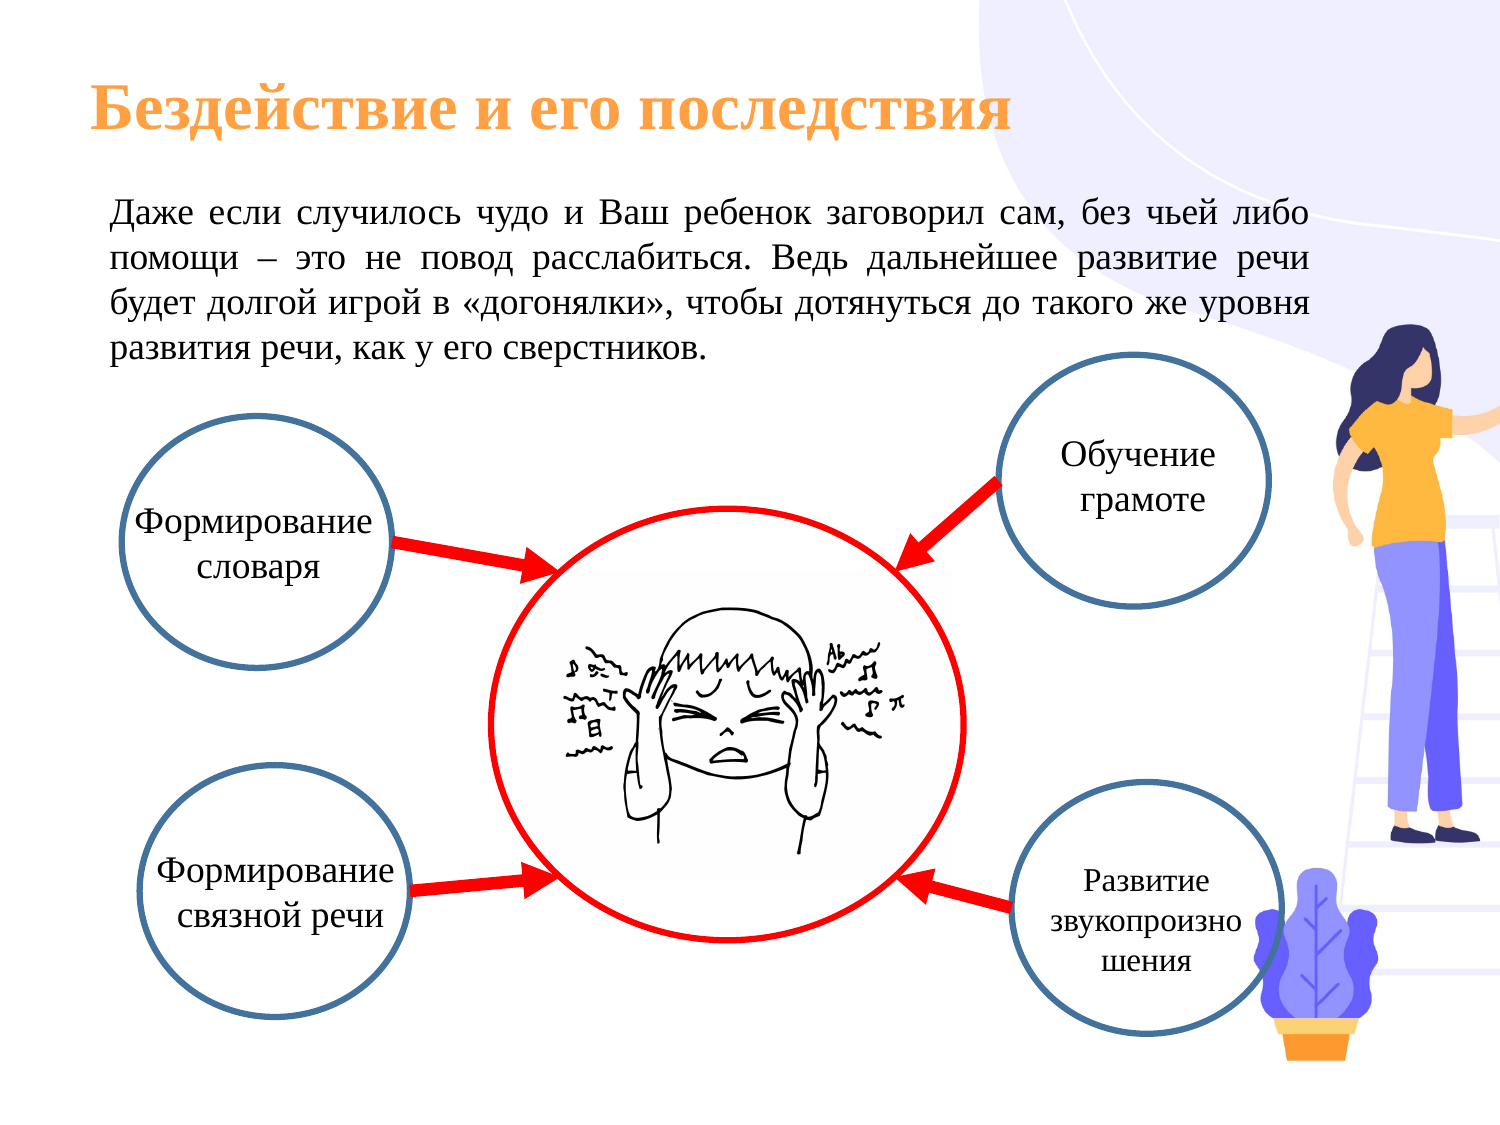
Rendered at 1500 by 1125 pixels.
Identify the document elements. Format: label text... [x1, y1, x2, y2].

text_box Обучение грамоте [1045, 421, 1241, 527]
text_box [151, 764, 398, 837]
text_box [997, 353, 1270, 608]
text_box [894, 480, 999, 572]
text_box [489, 620, 519, 829]
text_box [952, 654, 965, 795]
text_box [391, 541, 561, 572]
text_box [561, 507, 894, 571]
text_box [894, 877, 1012, 908]
text_box [132, 594, 382, 669]
text_box Формирование связной речи [141, 837, 420, 943]
text_box Развитие звукопроизношения [1031, 850, 1263, 986]
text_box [409, 877, 561, 891]
text_box [1039, 986, 1254, 1035]
text_box Формирование словаря [114, 488, 403, 594]
text_box [1010, 780, 1283, 975]
text_box Даже если случилось чудо и Ваш ребенок заговорил сам, без чьей либо помощи – это не повод расслабиться. Ведь дальнейшее развитие речи будет долгой игрой в «догонялки», чтобы дотянуться до такого же уровня развития речи, как у его сверстников. [94, 179, 1326, 374]
text_box [561, 878, 894, 942]
text_box [133, 415, 381, 488]
text_box [150, 943, 399, 1019]
picture [0, 0, 1500, 1125]
text_box Бездействие и его последствия [75, 55, 1030, 151]
